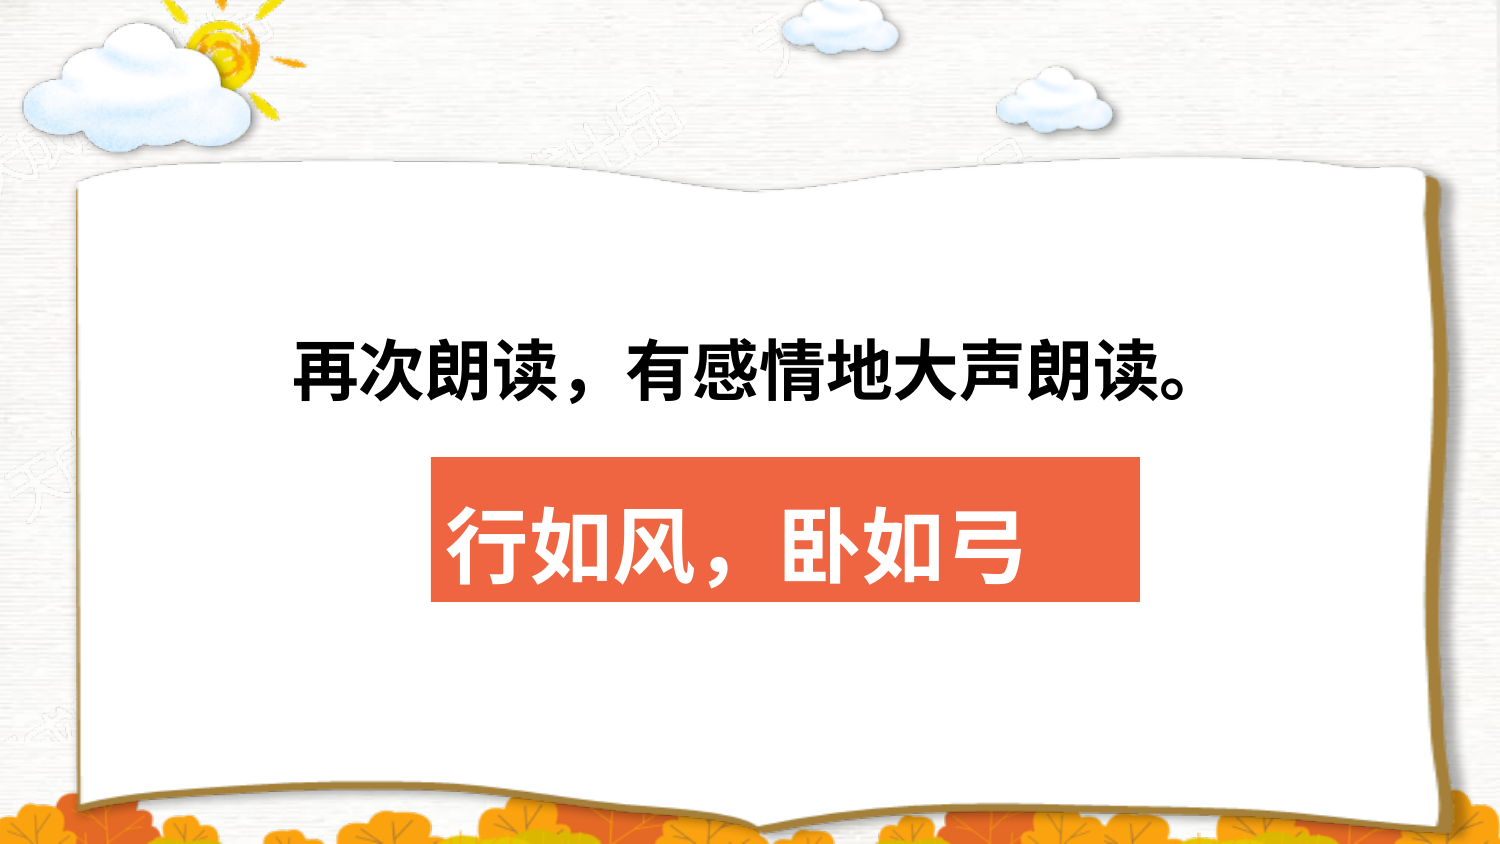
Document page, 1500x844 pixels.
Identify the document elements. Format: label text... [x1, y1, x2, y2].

text_box 再次朗读，有感情地大声朗读。 [277, 297, 1270, 417]
picture [0, 0, 1500, 844]
text_box 行如风，卧如弓 [430, 457, 1140, 602]
